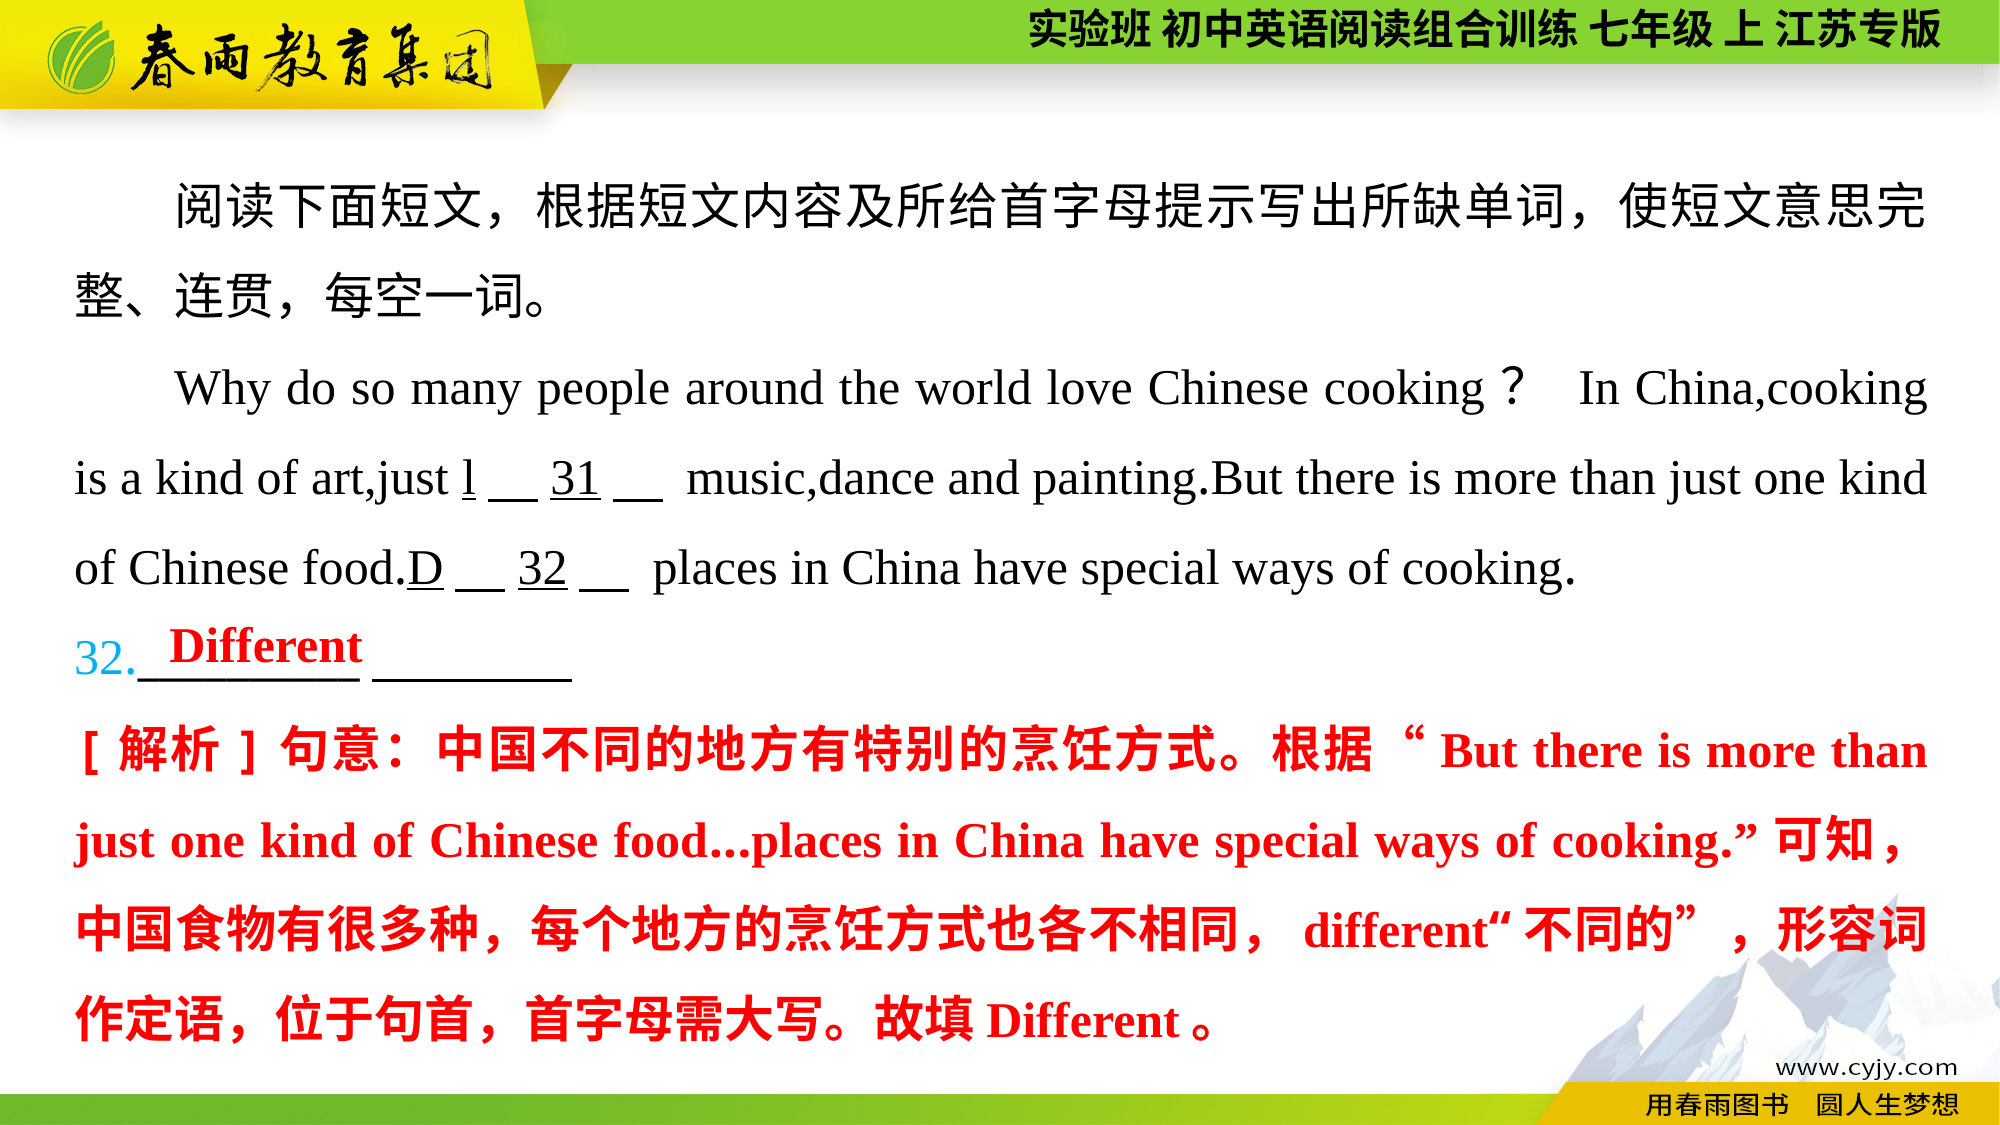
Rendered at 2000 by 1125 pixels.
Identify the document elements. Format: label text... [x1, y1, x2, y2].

list 阅读下面短文，根据短文内容及所给首字母提示写出所缺单词，使短文意思完整、连贯，每空一词。 Why do so many people around the world love Chinese cooking？ In China,cooking is a kind of art,just l 31 music,dance and painting.But there is more than just one kind of Chinese food.D 32 places in China have special ways of cooking. 32.__________ [59, 137, 1944, 679]
text_box Different [154, 604, 379, 679]
picture [0, 0, 2000, 1125]
text_box [解析]句意：中国不同的地方有特别的烹饪方式。根据“But there is more than just one kind of Chinese food...places in China have special ways of cooking.”可知，中国食物有很多种，每个地方的烹饪方式也各不相同，different“不同的”，形容词作定语，位于句首，首字母需大写。故填Different。 [59, 679, 1944, 1055]
